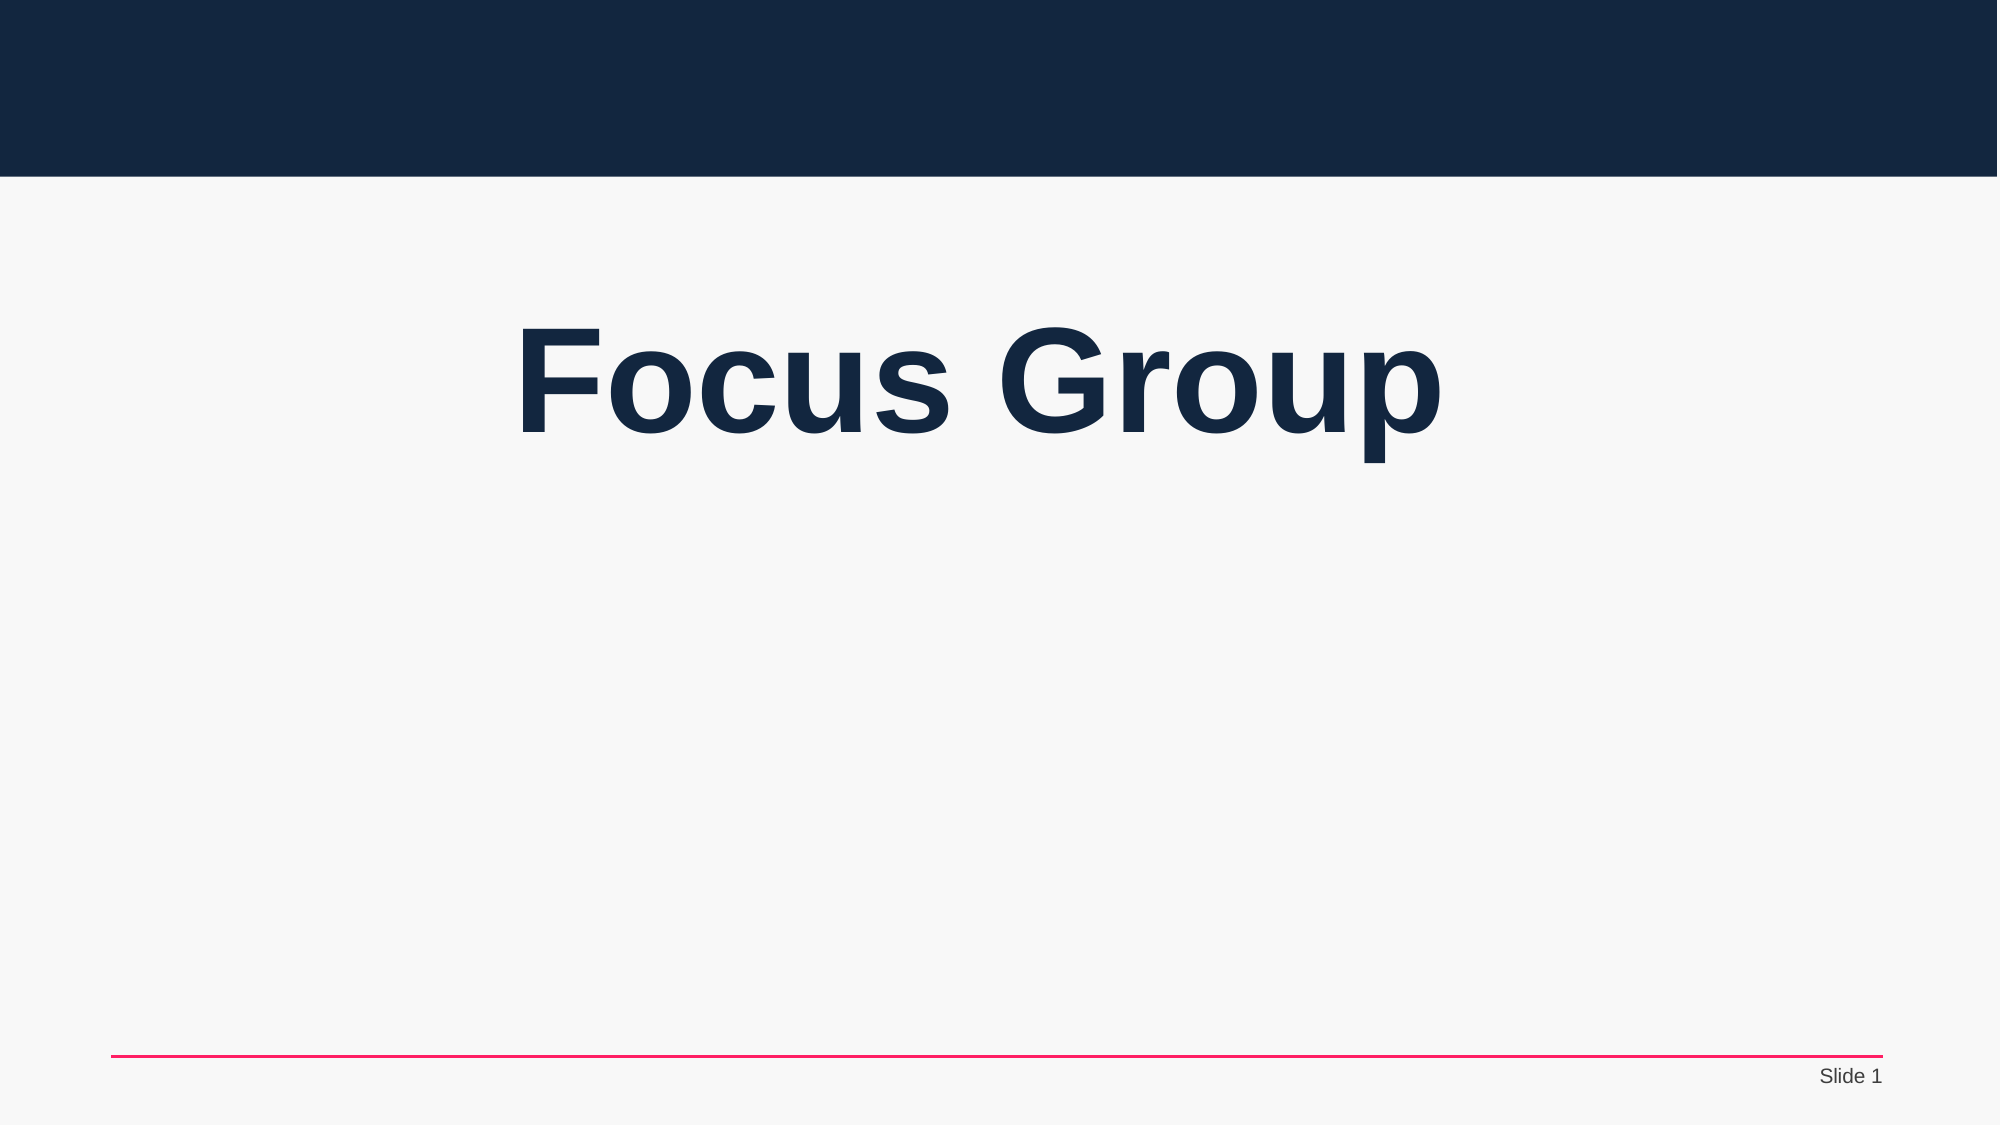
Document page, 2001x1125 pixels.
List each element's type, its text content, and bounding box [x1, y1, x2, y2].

list Focus Group [94, 275, 1867, 831]
slide_number Slide ‹#› [1637, 1056, 1883, 1092]
